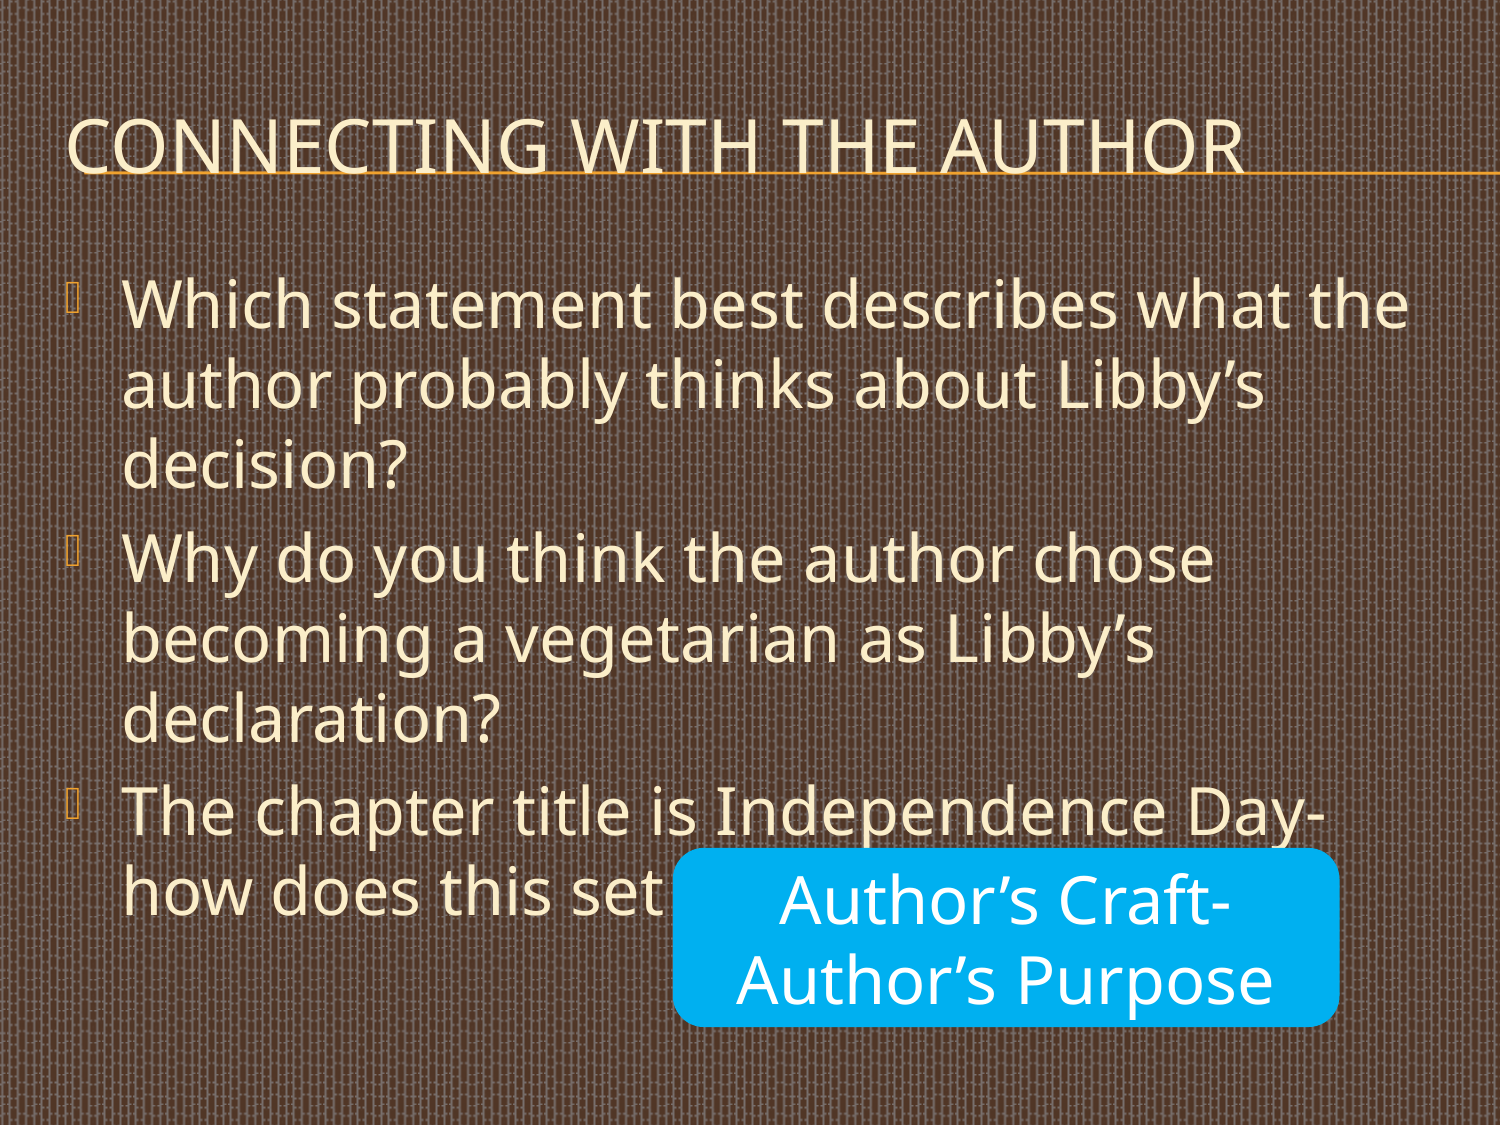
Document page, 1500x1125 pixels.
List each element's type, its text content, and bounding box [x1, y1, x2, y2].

text_box Author’s Craft- Author’s Purpose [672, 847, 1340, 1028]
list Which statement best describes what the author probably thinks about Libby’s decision? Why do you think the author chose becoming a vegetarian as Libby’s declaration? The chapter title is Independence Day- how does this set up the scene? [50, 254, 1475, 998]
title Connecting with the author [50, 75, 1475, 213]
